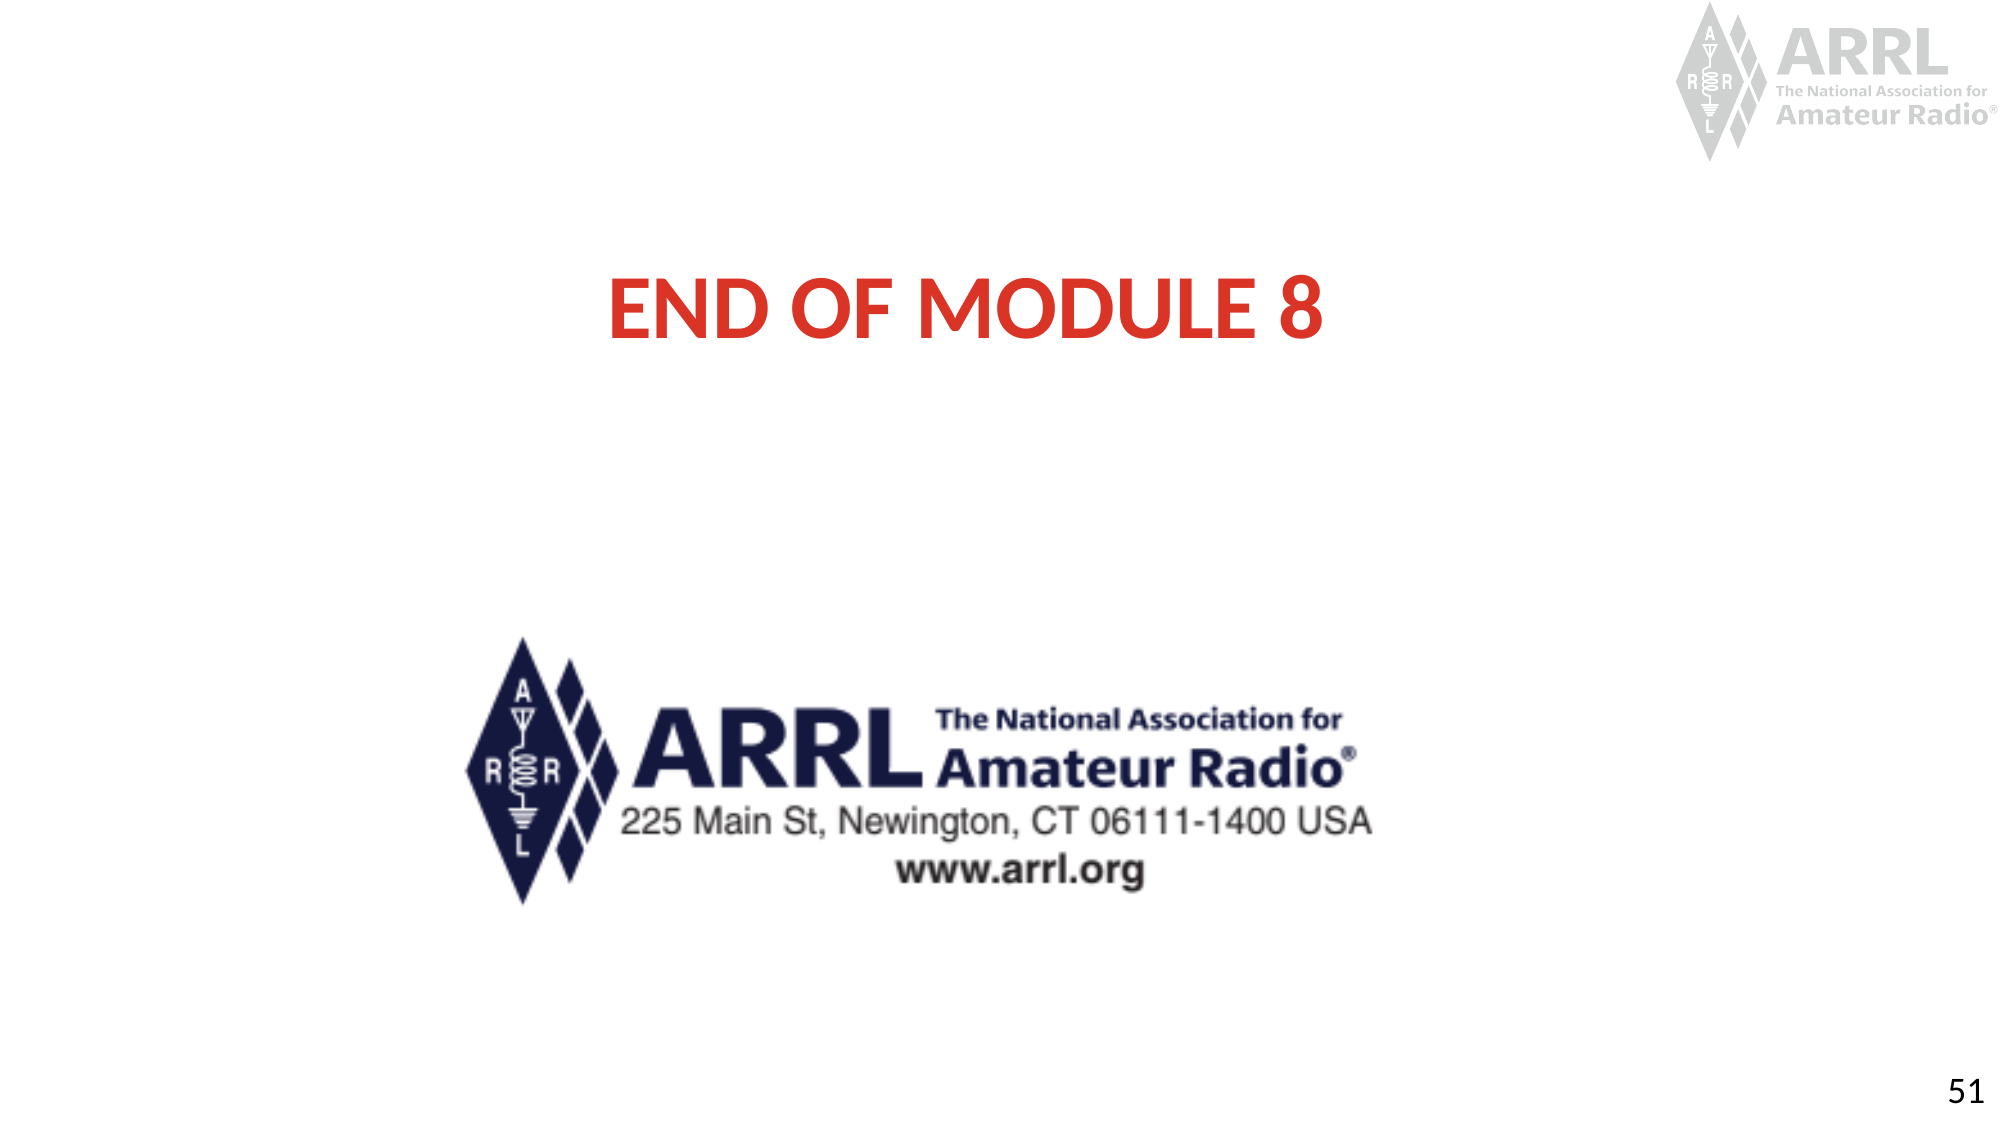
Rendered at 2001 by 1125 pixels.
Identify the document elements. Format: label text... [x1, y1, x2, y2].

title END OF MODULE 8 [104, 200, 1830, 419]
picture [453, 623, 1401, 925]
picture [1674, 0, 2000, 164]
